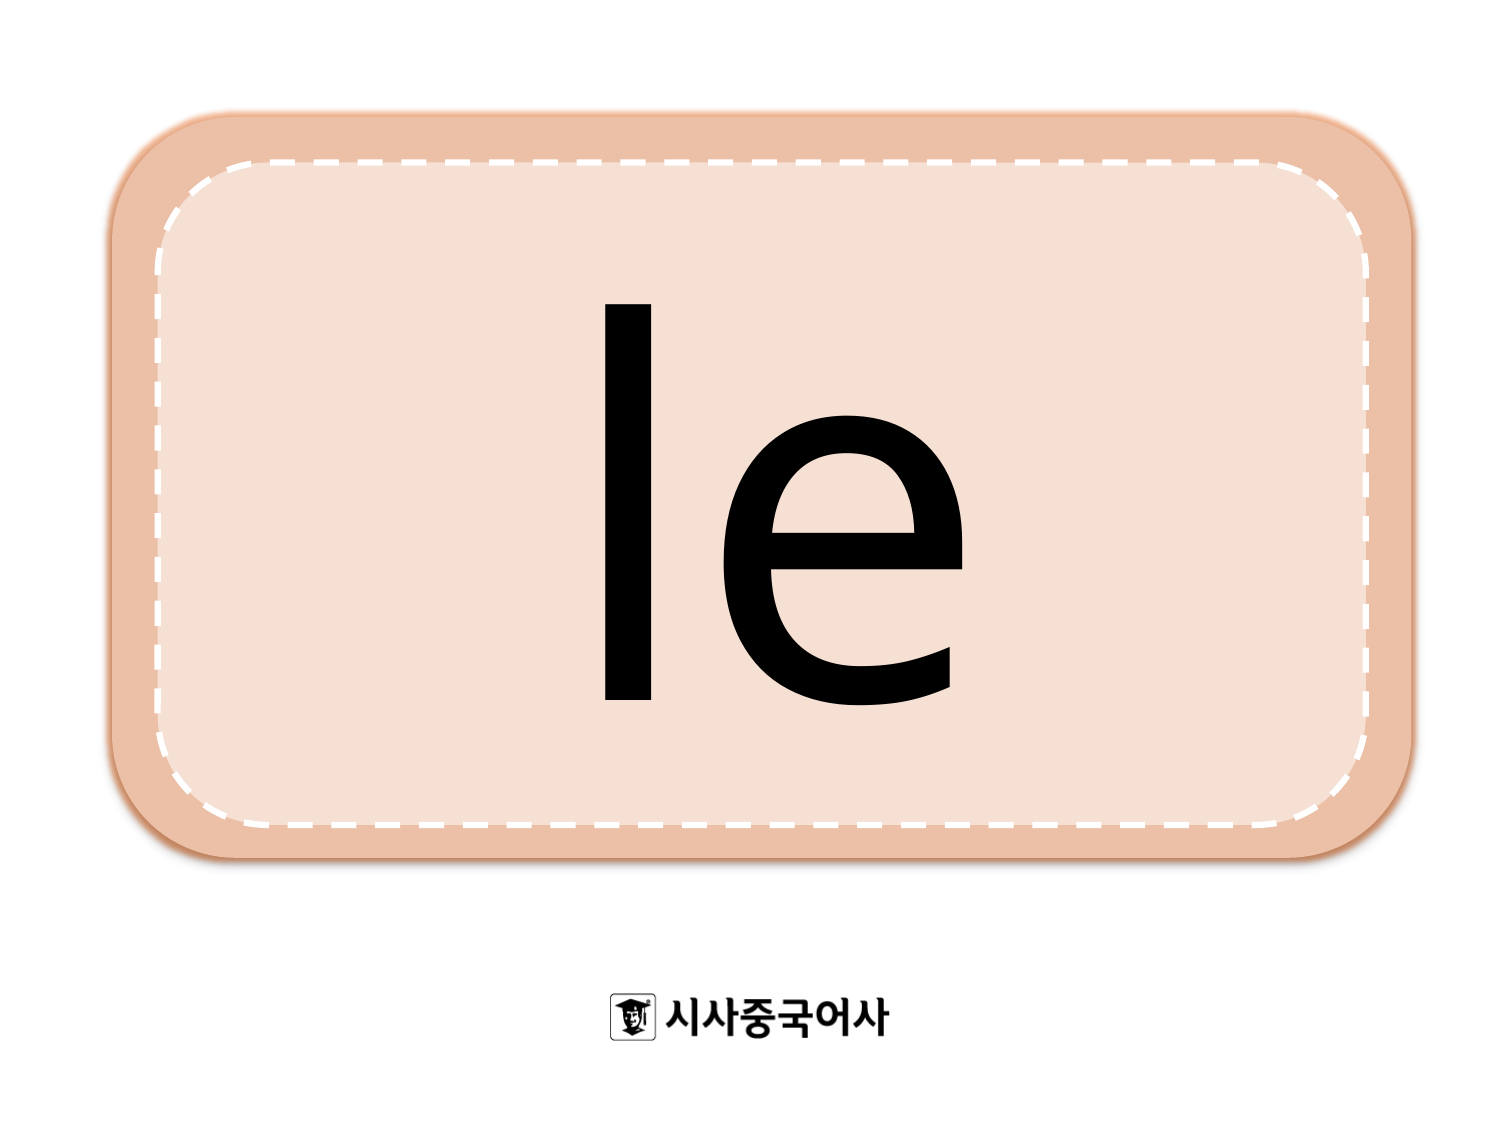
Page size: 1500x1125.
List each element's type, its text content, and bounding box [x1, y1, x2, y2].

text_box le [171, 160, 1380, 824]
picture [602, 987, 898, 1047]
